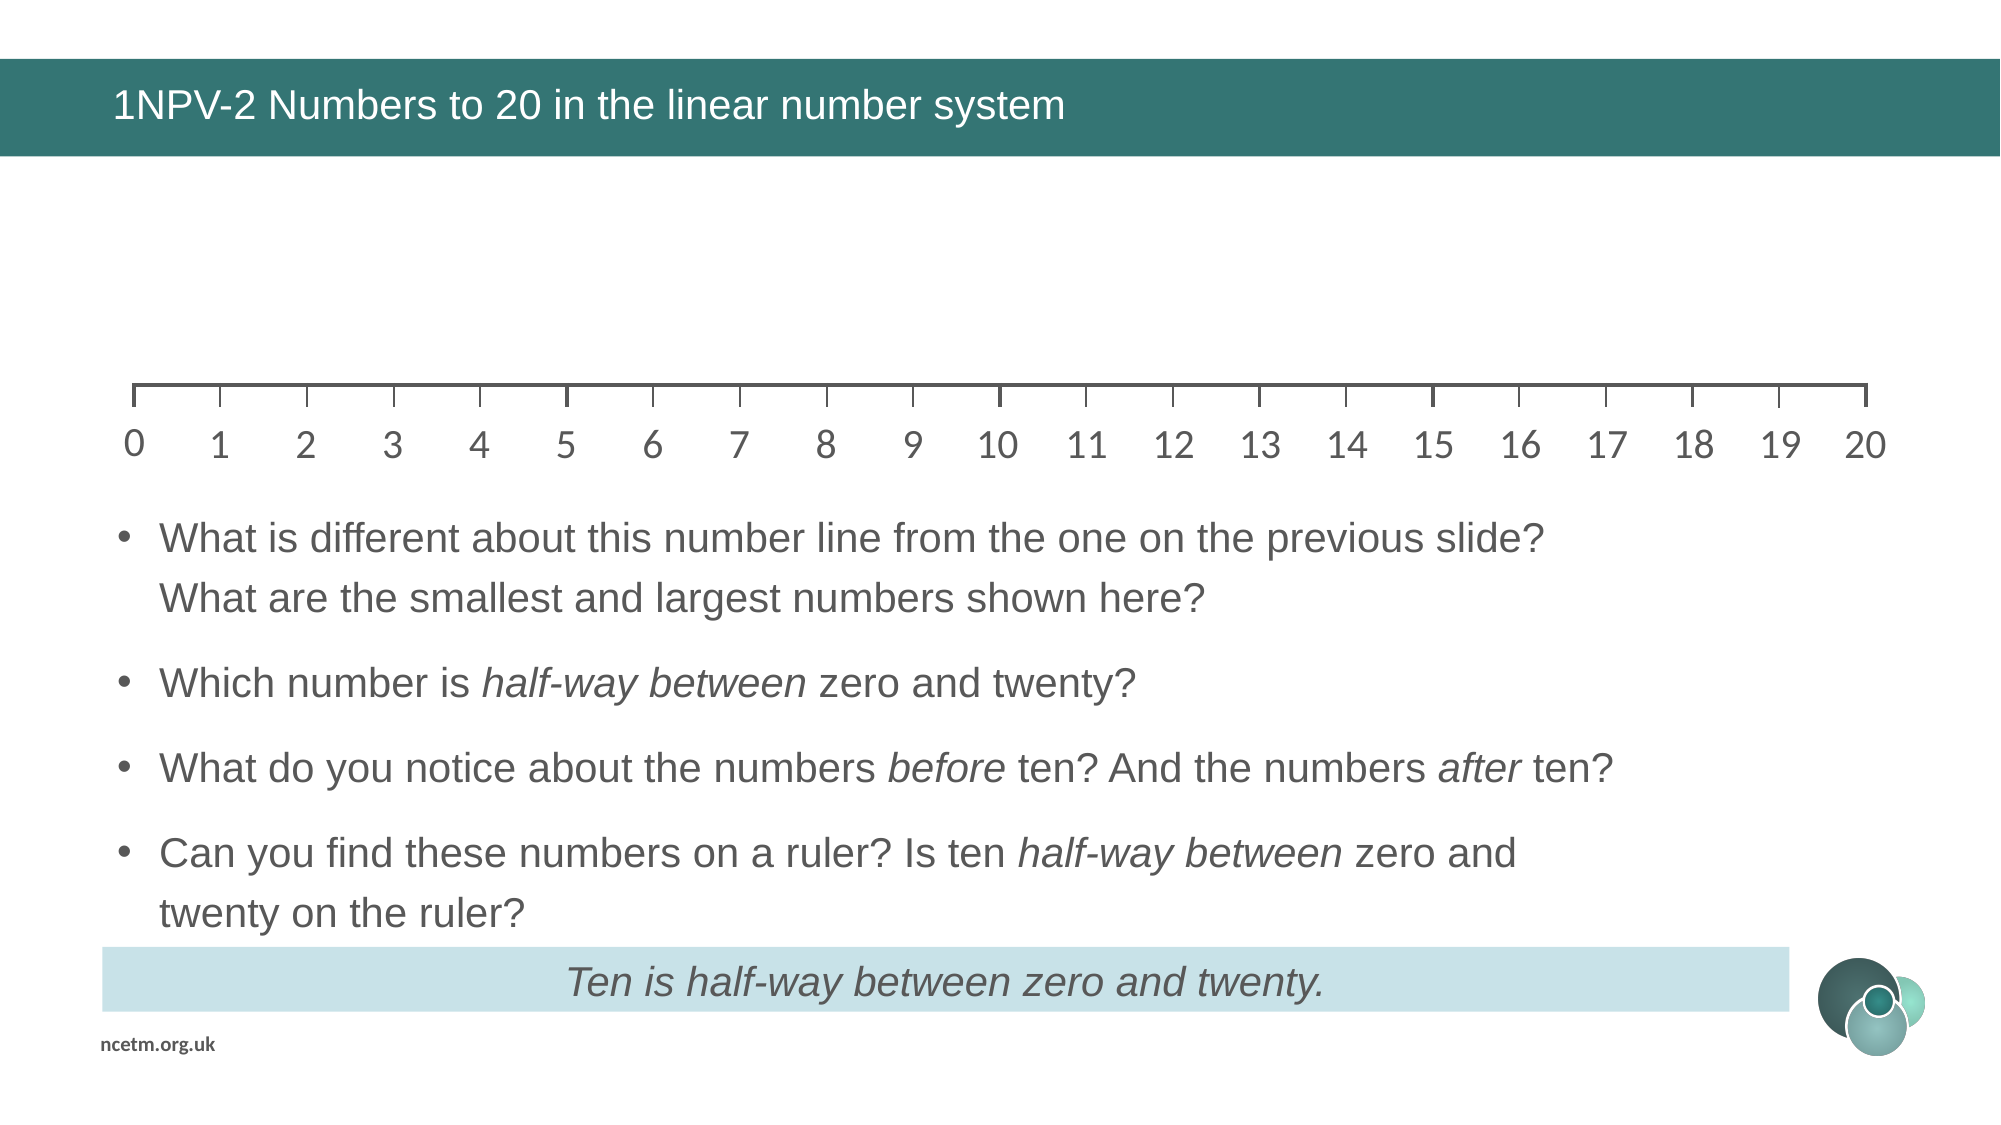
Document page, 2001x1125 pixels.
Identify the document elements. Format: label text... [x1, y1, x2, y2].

text_box What is different about this number line from the one on the previous slide? What are the smallest and largest numbers shown here? Which number is half-way between zero and twenty? What do you notice about the numbers before ten? And the numbers after ten? Can you find these numbers on a ruler? Is ten half-way between zero and twenty on the ruler? [102, 493, 1646, 945]
picture [1818, 958, 1925, 1056]
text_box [78, 382, 1907, 476]
text_box Ten is half-way between zero and twenty. [102, 946, 1790, 1012]
title 1NPV-2 Numbers to 20 in the linear number system [97, 76, 1945, 147]
